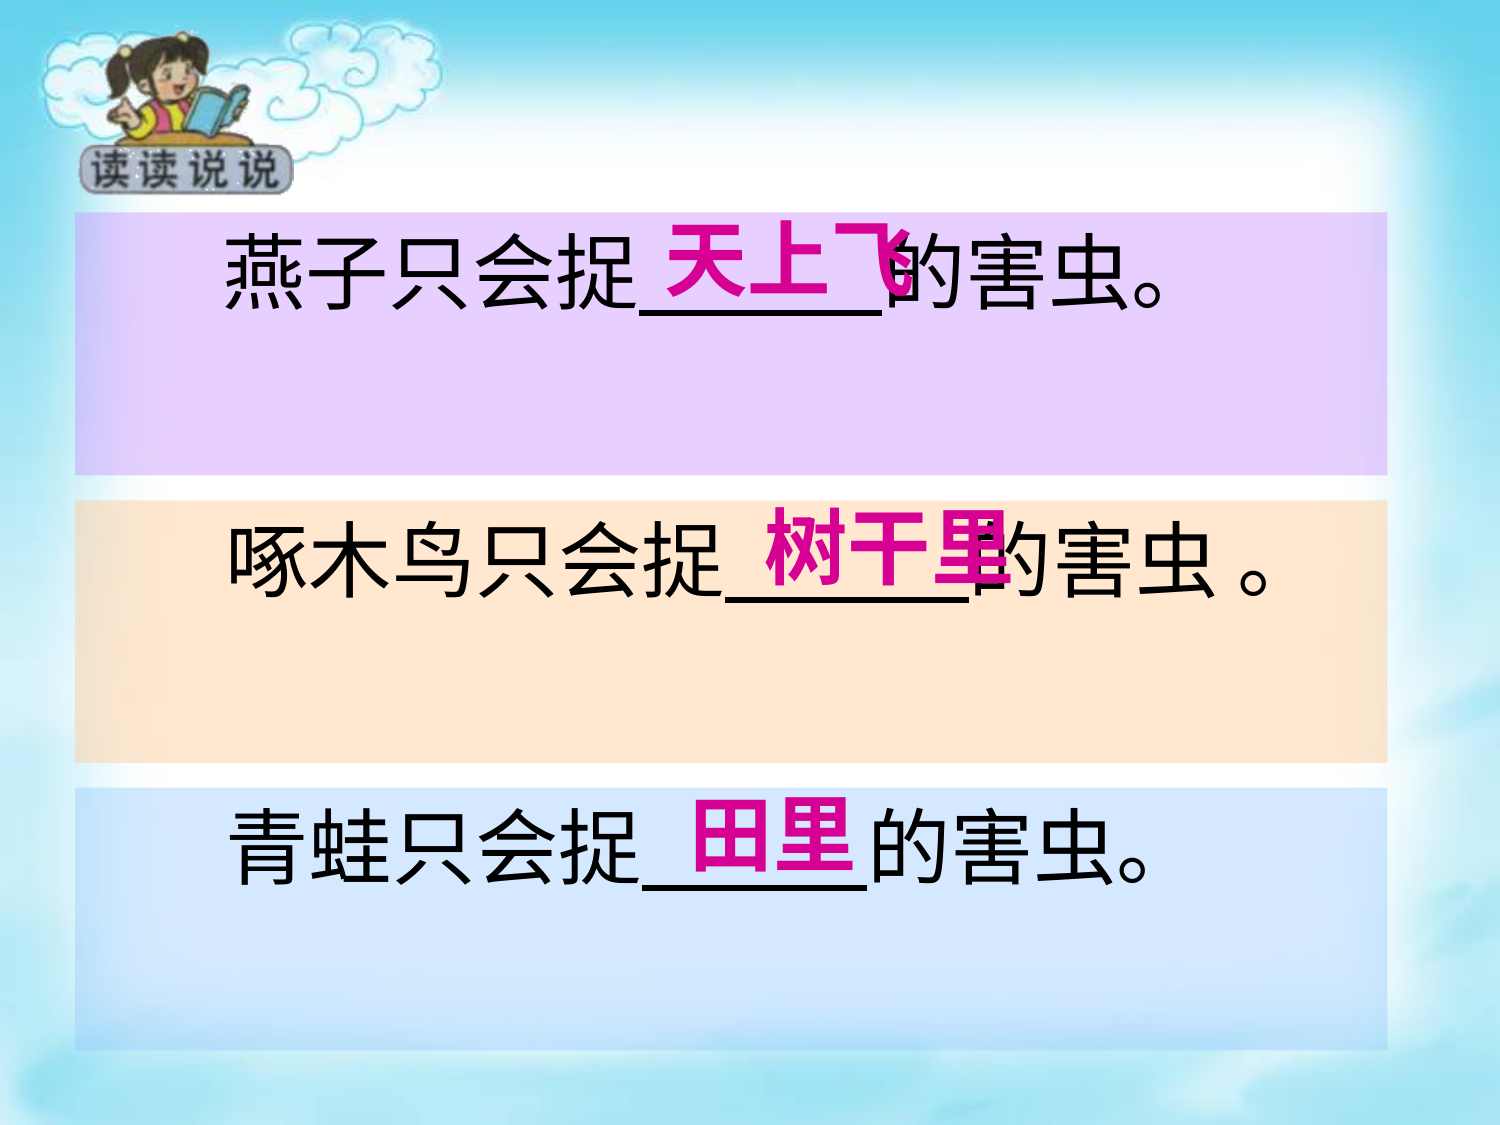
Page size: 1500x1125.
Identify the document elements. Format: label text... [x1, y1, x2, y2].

text_box 啄木鸟只会捉 的害虫 。 [75, 500, 1388, 763]
text_box 青蛙只会捉 的害虫。 [75, 787, 1388, 1051]
picture [0, 0, 1500, 1125]
text_box 田里 [674, 774, 956, 890]
text_box 燕子只会捉 的害虫。 [75, 212, 1388, 476]
text_box 天上飞 [650, 200, 1092, 315]
text_box 树干里 [750, 487, 1071, 603]
